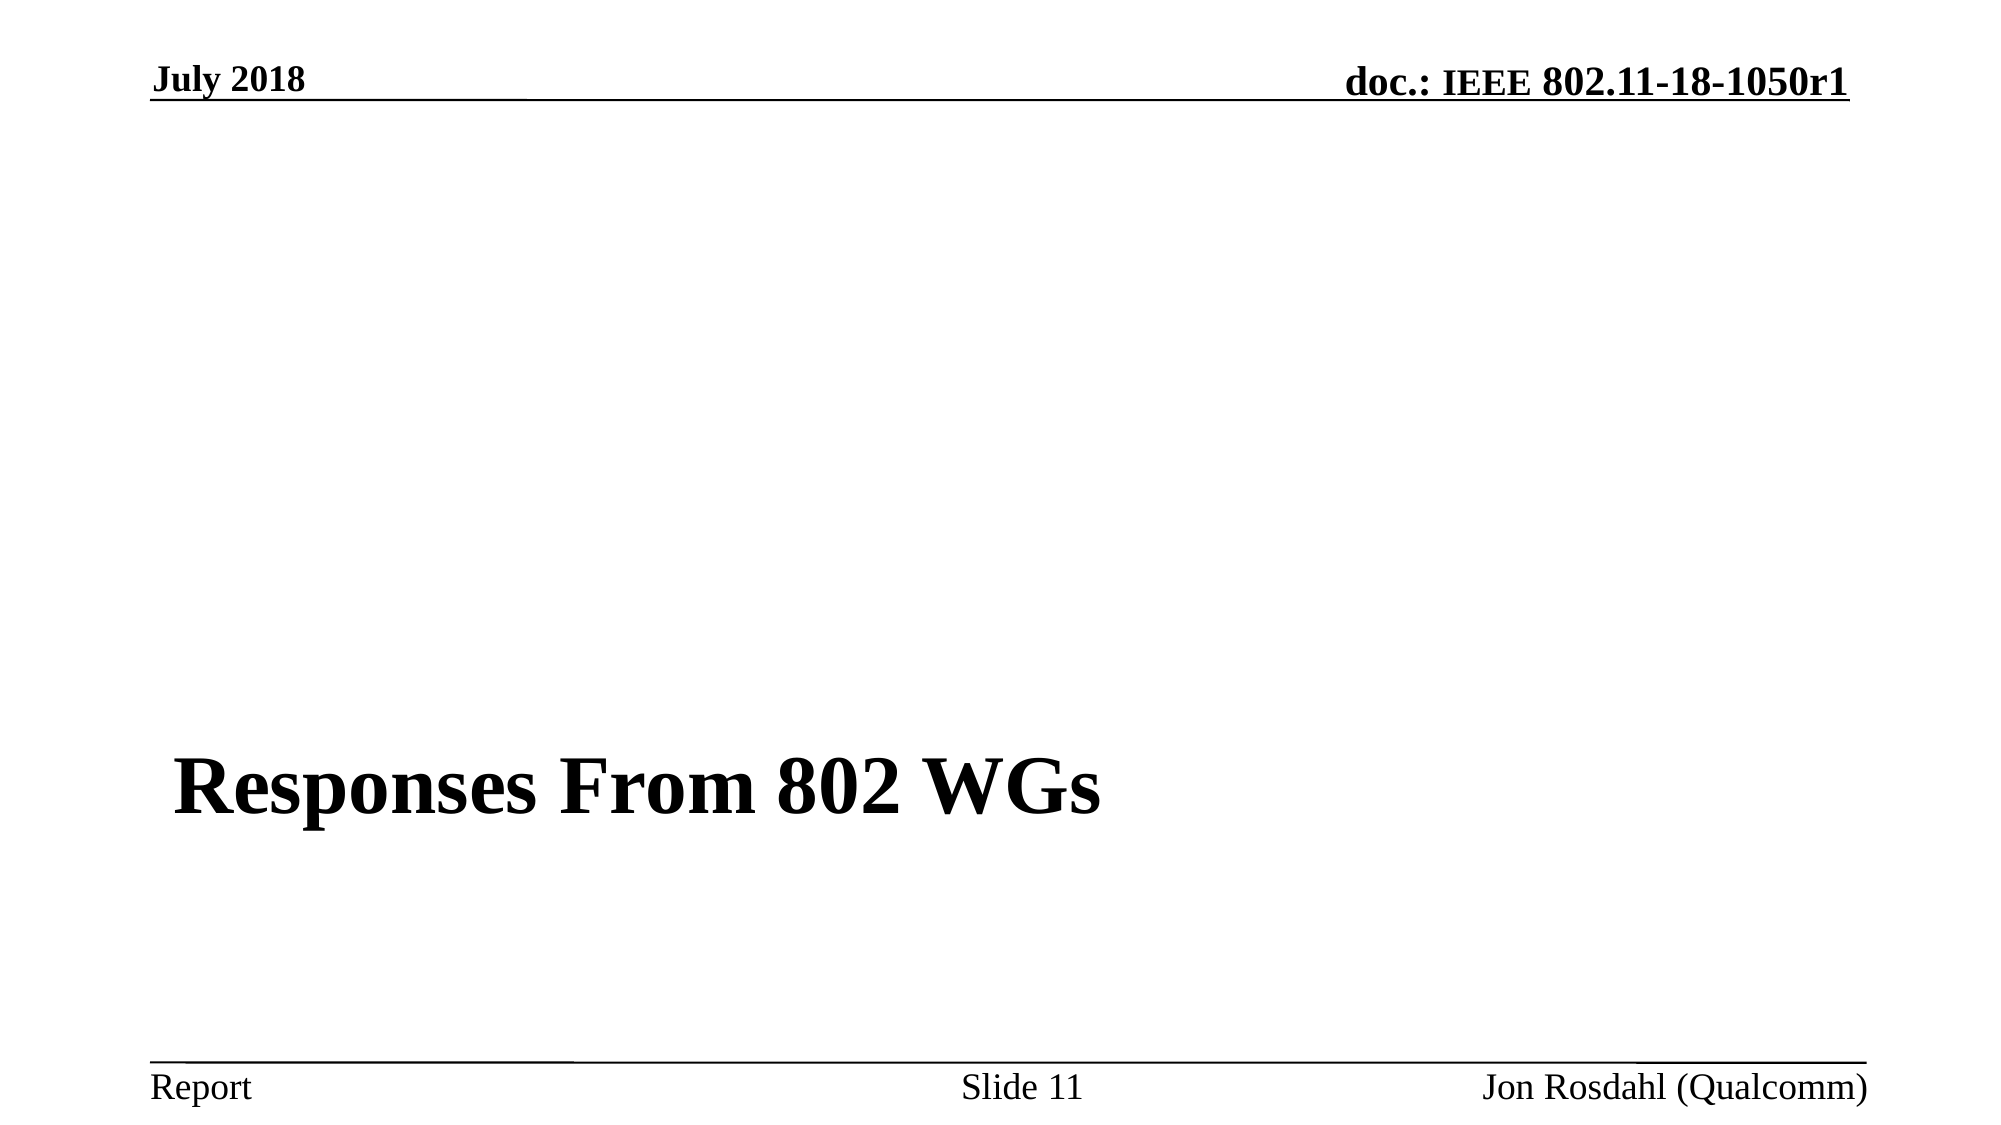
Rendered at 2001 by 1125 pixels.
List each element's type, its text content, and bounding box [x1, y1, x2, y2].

title Responses From 802 WGs [157, 722, 1859, 947]
slide_number Slide 11 [950, 1061, 1095, 1125]
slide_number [152, 49, 434, 100]
footer Jon Rosdahl (Qualcomm) [1424, 1061, 1869, 1108]
